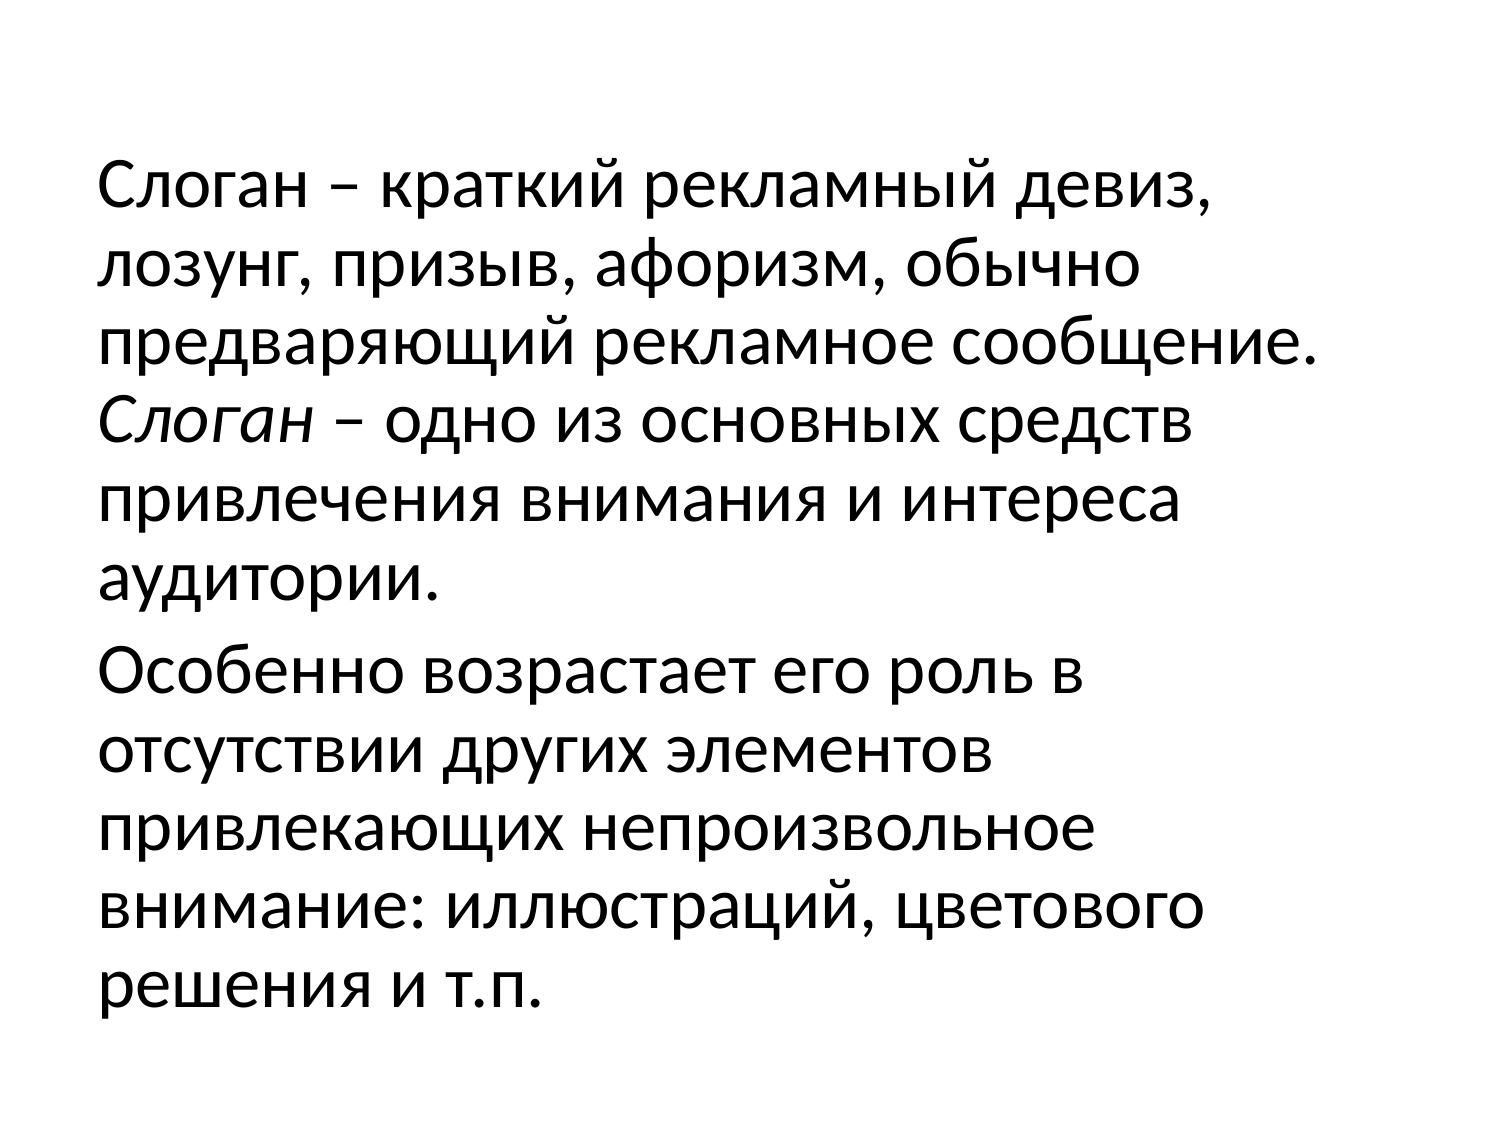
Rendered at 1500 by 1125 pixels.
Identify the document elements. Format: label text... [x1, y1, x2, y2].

list Слоган – краткий рекламный девиз, лозунг, призыв, афоризм, обычно предваряющий рекламное сообщение. Слоган – одно из основных средств привлечения внимания и интереса аудитории. Особенно возрастает его роль в отсутствии других элементов привлекающих непроизвольное внимание: иллюстраций, цветового решения и т.п. [64, 137, 1415, 1032]
